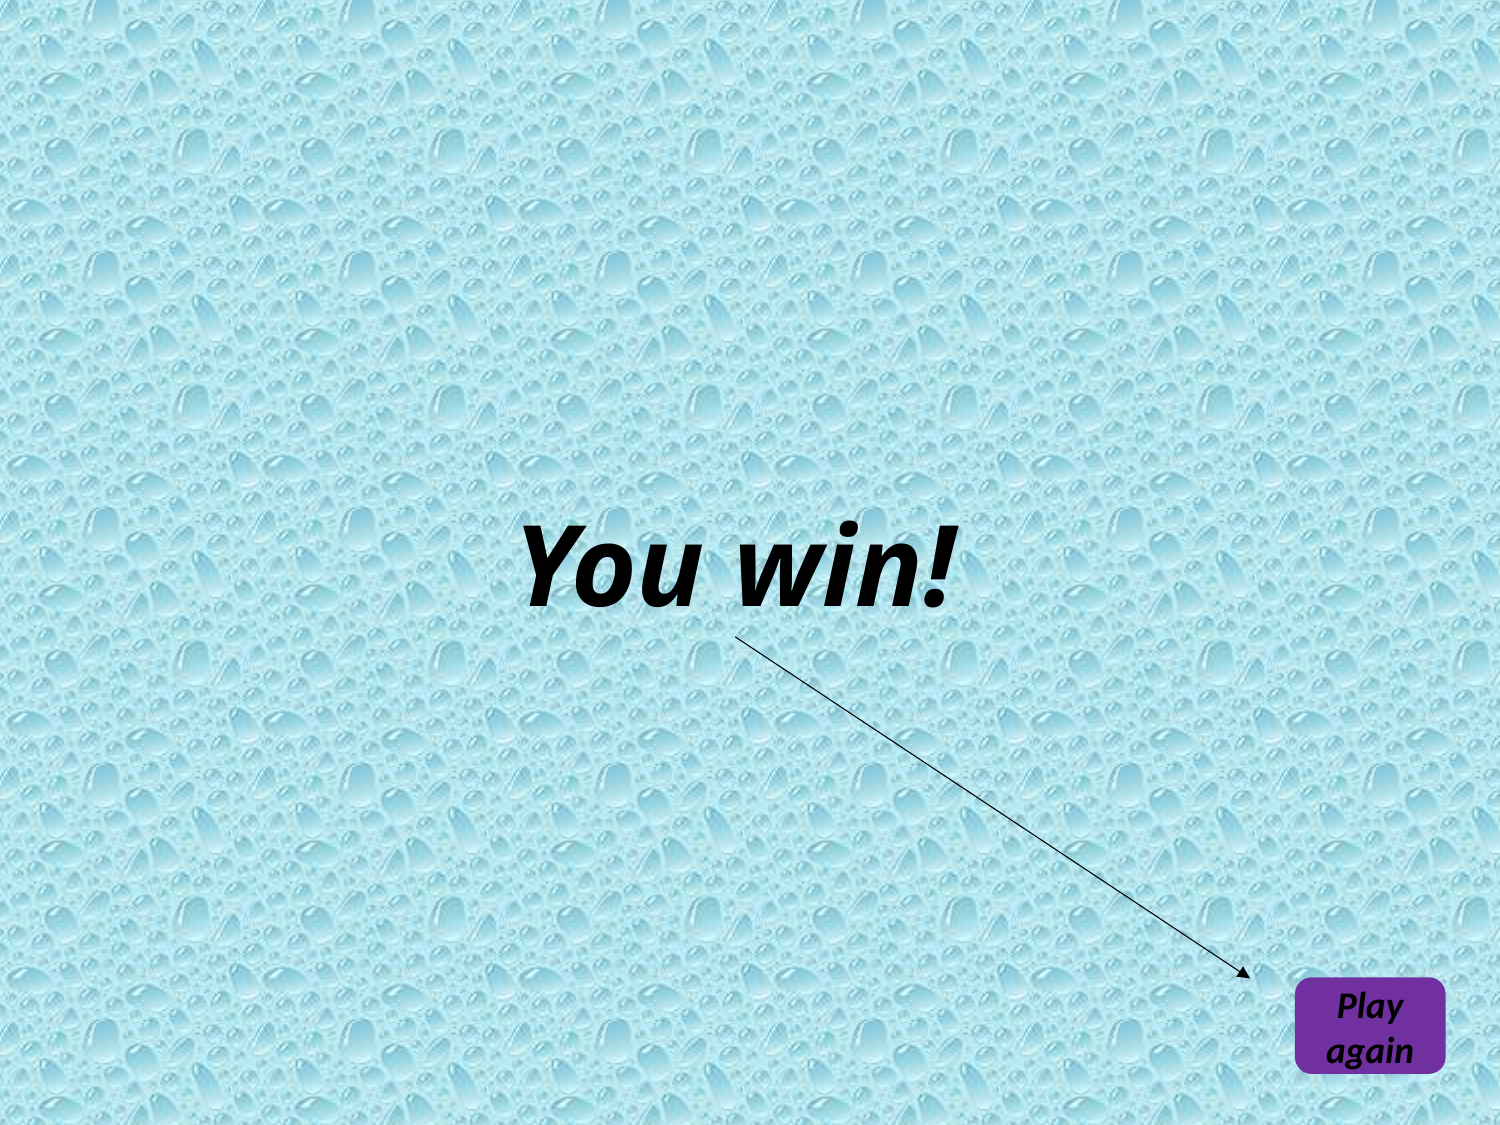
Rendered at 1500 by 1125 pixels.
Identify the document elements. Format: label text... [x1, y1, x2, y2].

text_box Play again [1294, 977, 1446, 1074]
picture [0, 0, 1500, 1125]
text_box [735, 638, 1250, 979]
text_box You win! [498, 486, 972, 637]
